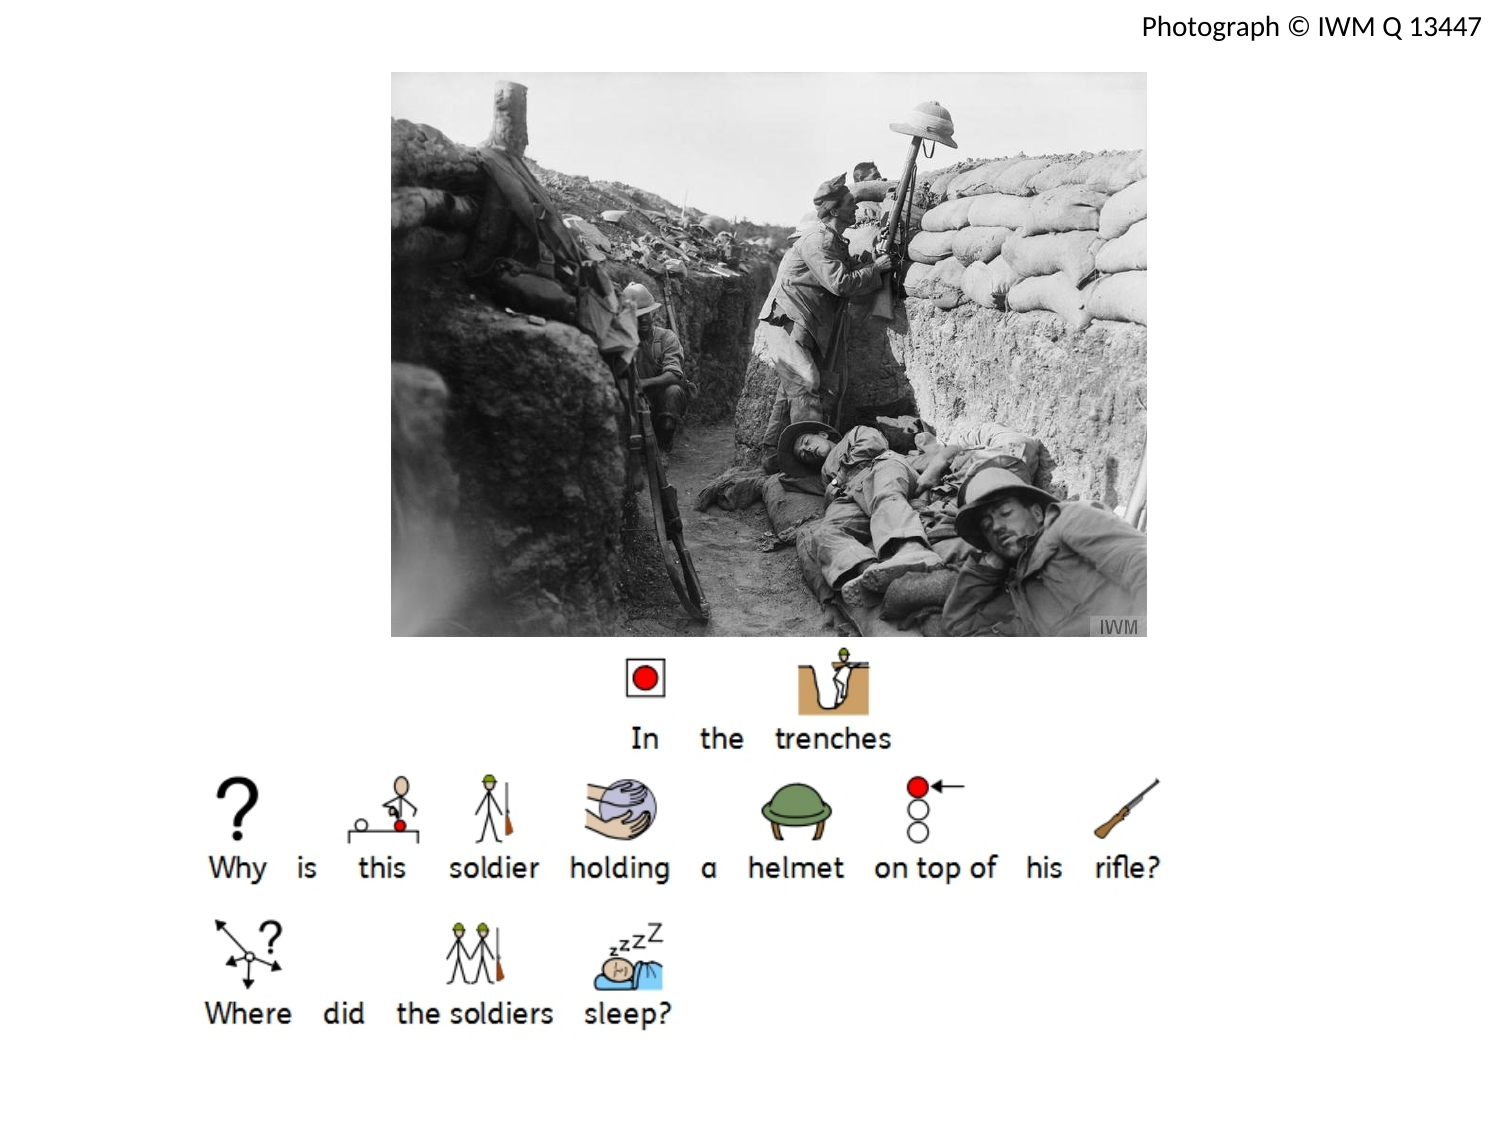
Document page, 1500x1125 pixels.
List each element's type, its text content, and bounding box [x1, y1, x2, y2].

picture [199, 71, 1313, 898]
text_box Photograph © IWM Q 13447 [1127, 0, 1498, 50]
picture [195, 912, 1305, 1043]
